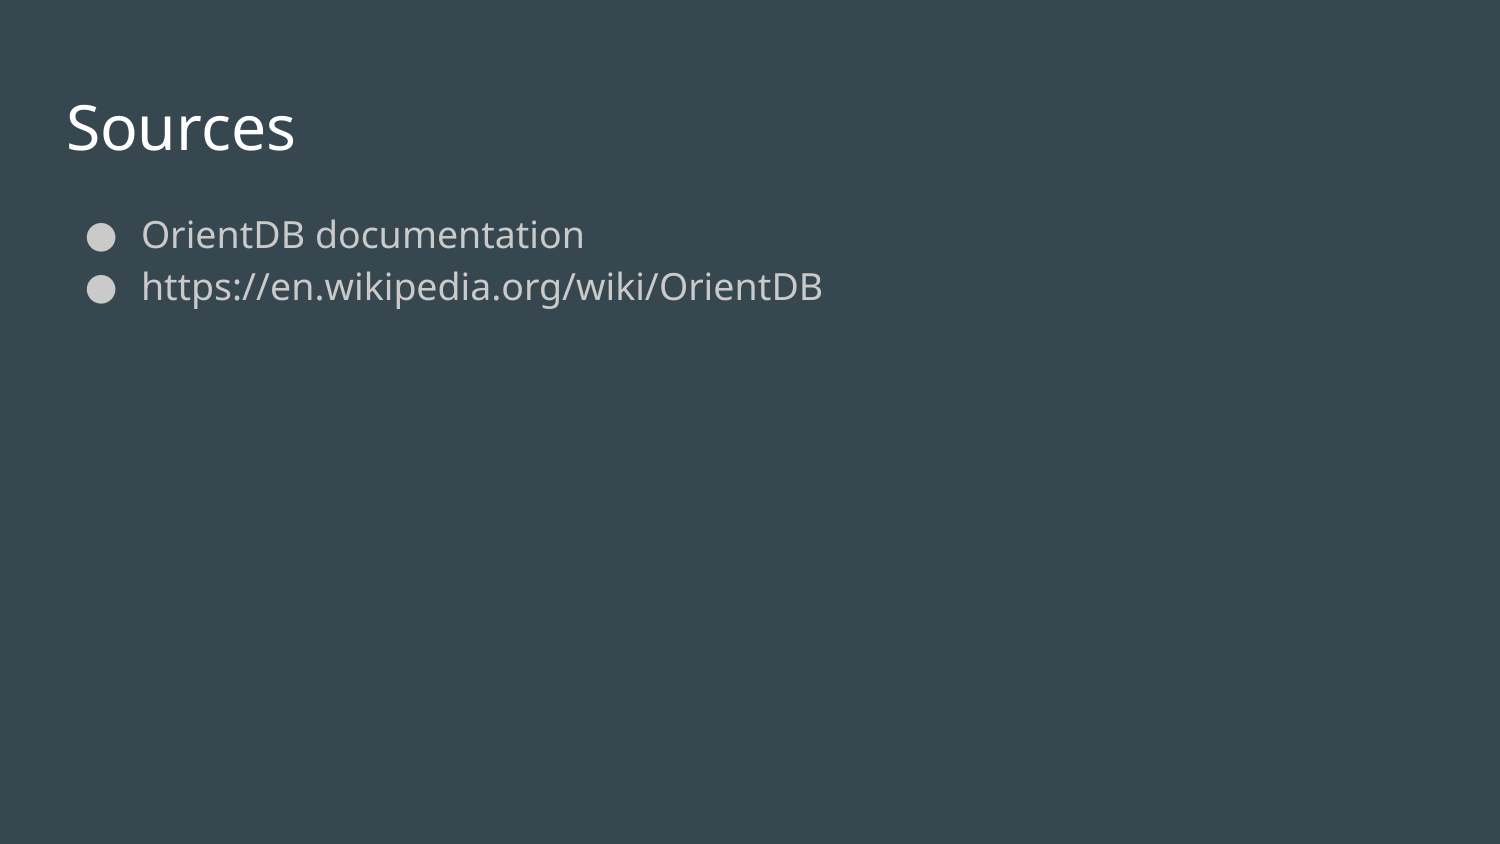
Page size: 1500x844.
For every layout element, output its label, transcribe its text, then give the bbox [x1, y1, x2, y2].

list OrientDB documentation https://en.wikipedia.org/wiki/OrientDB [51, 189, 1449, 750]
title Sources [51, 72, 1449, 167]
